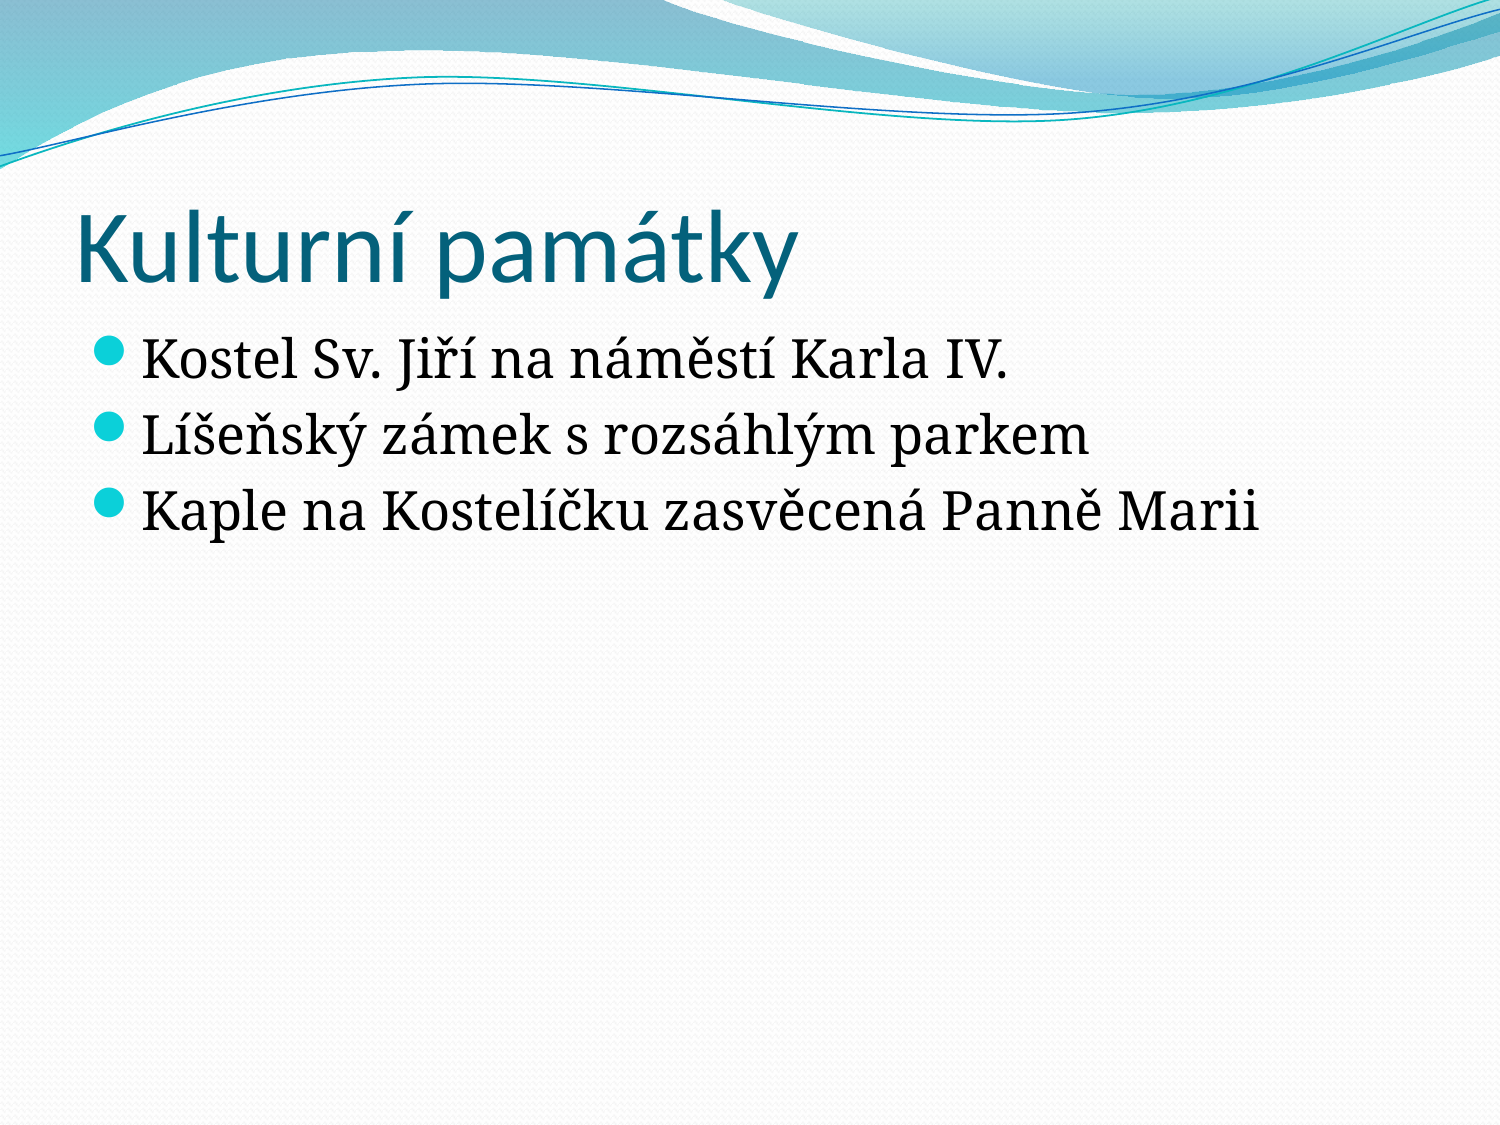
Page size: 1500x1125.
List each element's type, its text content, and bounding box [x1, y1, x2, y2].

list Kostel Sv. Jiří na náměstí Karla IV. Líšeňský zámek s rozsáhlým parkem Kaple na Kostelíčku zasvěcená Panně Marii [75, 317, 1425, 1038]
title Kulturní památky [75, 115, 1425, 303]
